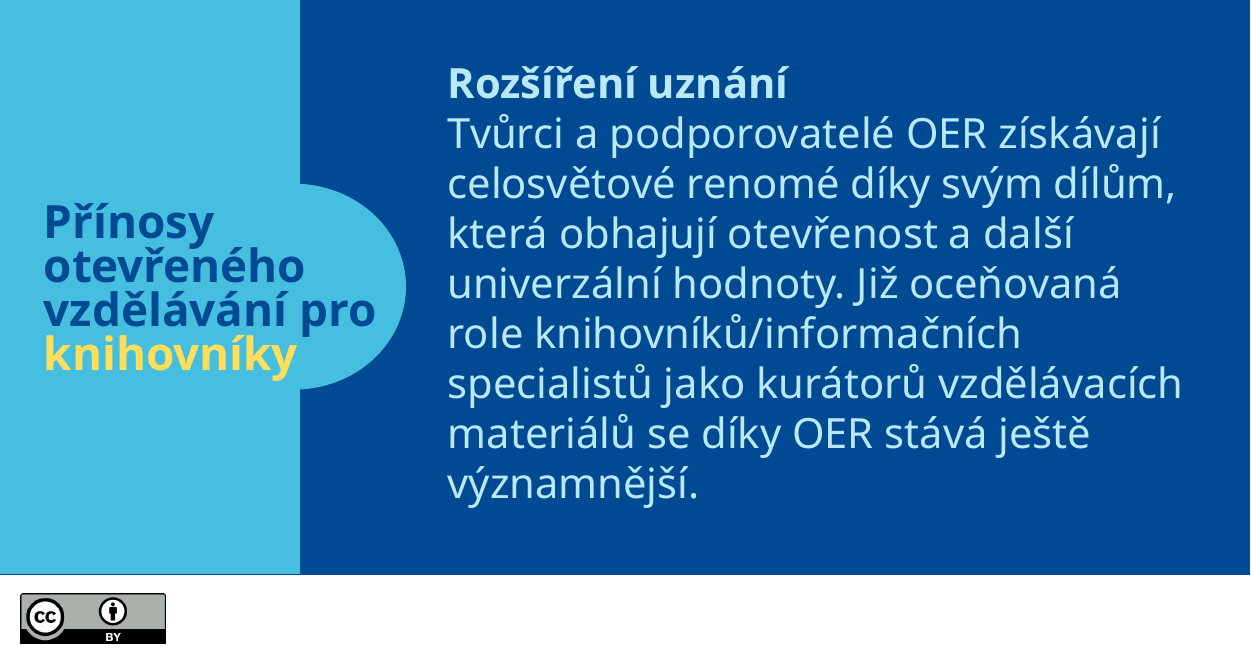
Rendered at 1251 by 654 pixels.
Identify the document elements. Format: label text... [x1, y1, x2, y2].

picture [20, 592, 166, 645]
text_box Rozšíření uznání Tvůrci a podporovatelé OER získávají celosvětové renomé díky svým dílům, která obhajují otevřenost a další univerzální hodnoty. Již oceňovaná role knihovníků/informačních specialistů jako kurátorů vzdělávacích materiálů se díky OER stává ještě významnější. [435, 44, 1198, 520]
text_box [252, 183, 336, 191]
text_box [0, 0, 301, 574]
text_box Přínosy otevřeného vzdělávání pro knihovníky [31, 191, 416, 392]
text_box [0, 582, 1250, 654]
